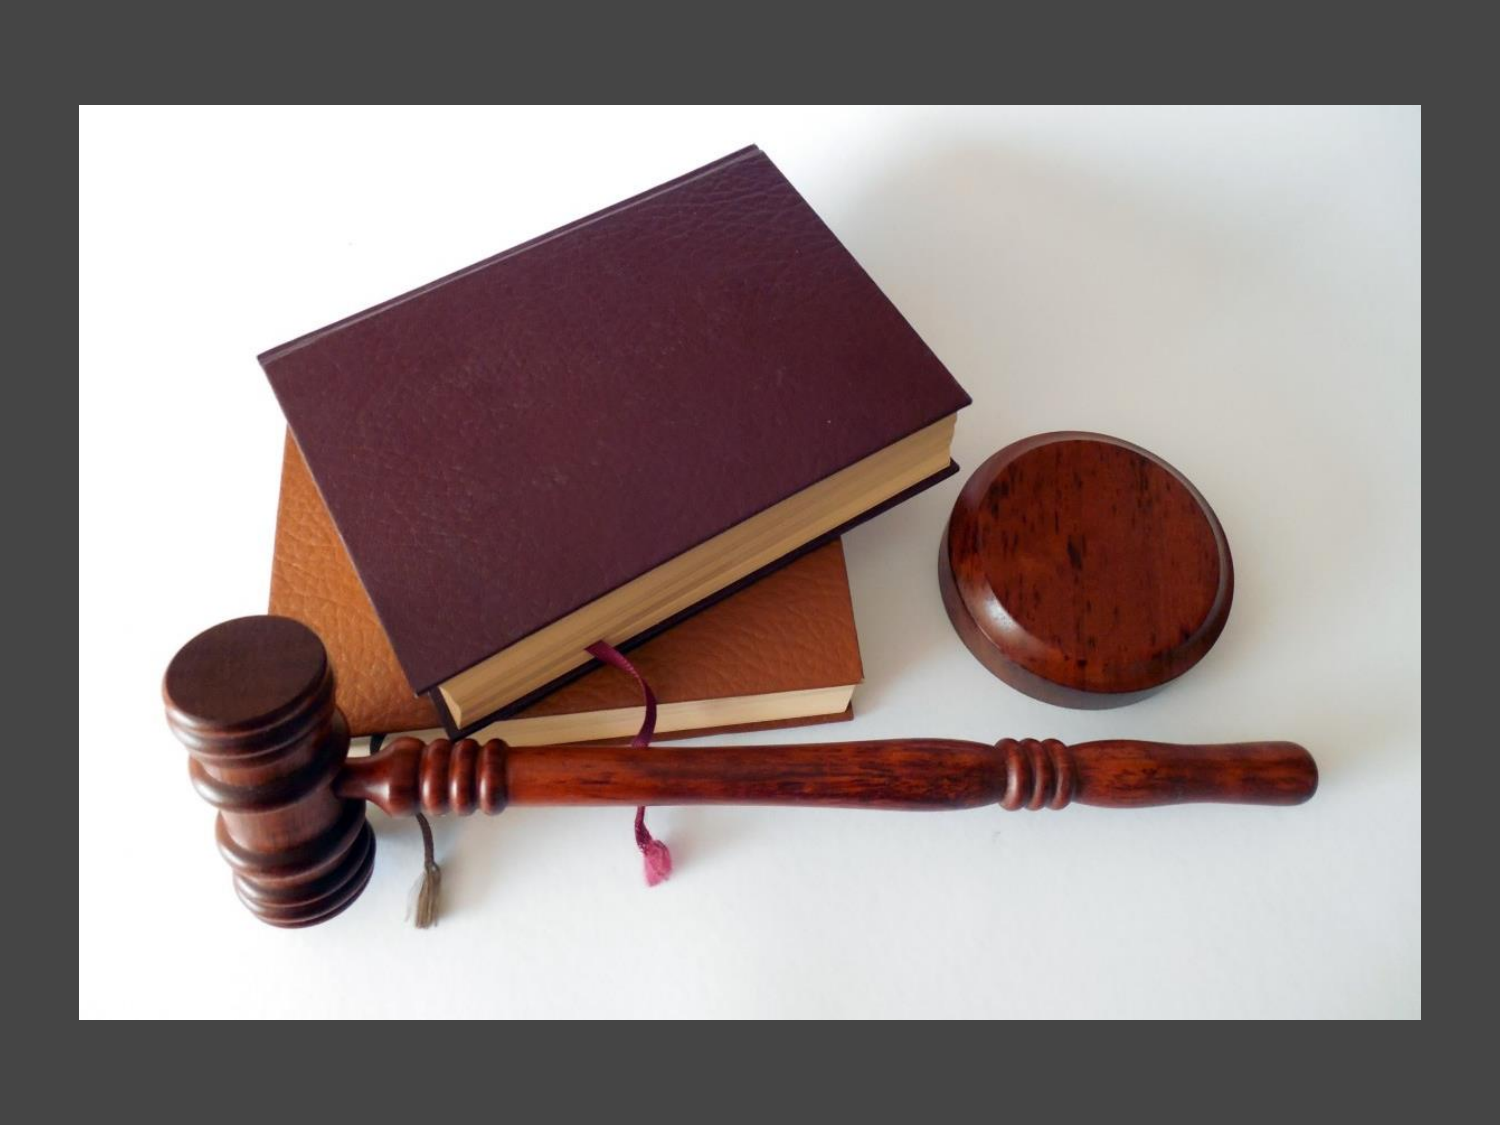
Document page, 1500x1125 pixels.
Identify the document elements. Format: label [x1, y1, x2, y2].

picture [79, 105, 1421, 1020]
